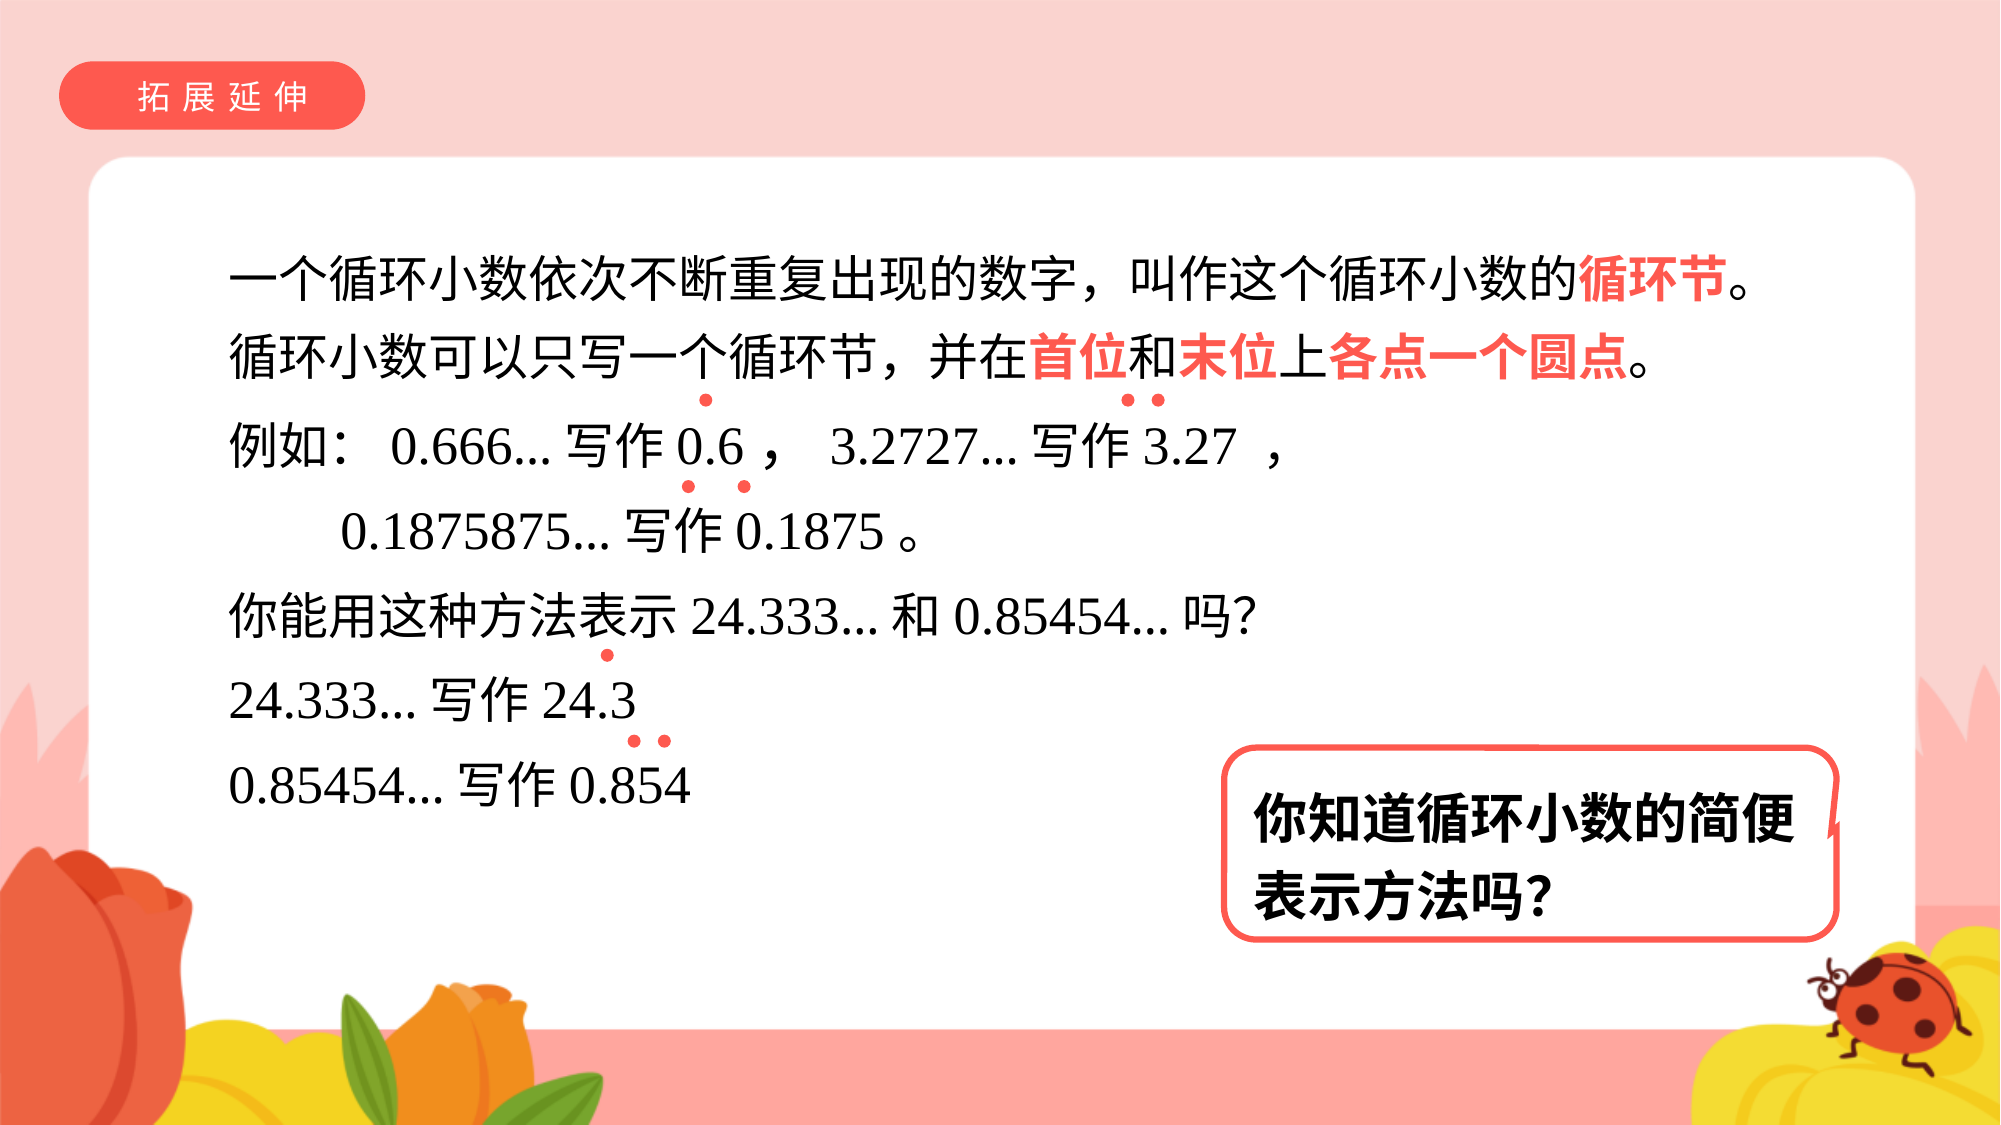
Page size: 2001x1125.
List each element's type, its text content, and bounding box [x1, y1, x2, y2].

picture [0, 0, 2001, 1125]
text_box [698, 392, 714, 408]
text_box [656, 733, 672, 749]
text_box [1120, 392, 1136, 408]
text_box 一个循环小数依次不断重复出现的数字，叫作这个循环小数的循环节。 循环小数可以只写一个循环节，并在首位和末位上各点一个圆点。 例如：0.666…写作0.6，3.2727…写作3.27 ， 0.1875875…写作0.1875。 你能用这种方法表示24.333…和0.85454…吗？ 24.333…写作24.3 0.85454…写作0.854 [213, 222, 1787, 822]
text_box [736, 478, 752, 495]
text_box [626, 733, 642, 749]
text_box [599, 647, 615, 663]
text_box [1224, 747, 1837, 940]
text_box [680, 478, 696, 495]
text_box [1150, 392, 1166, 408]
